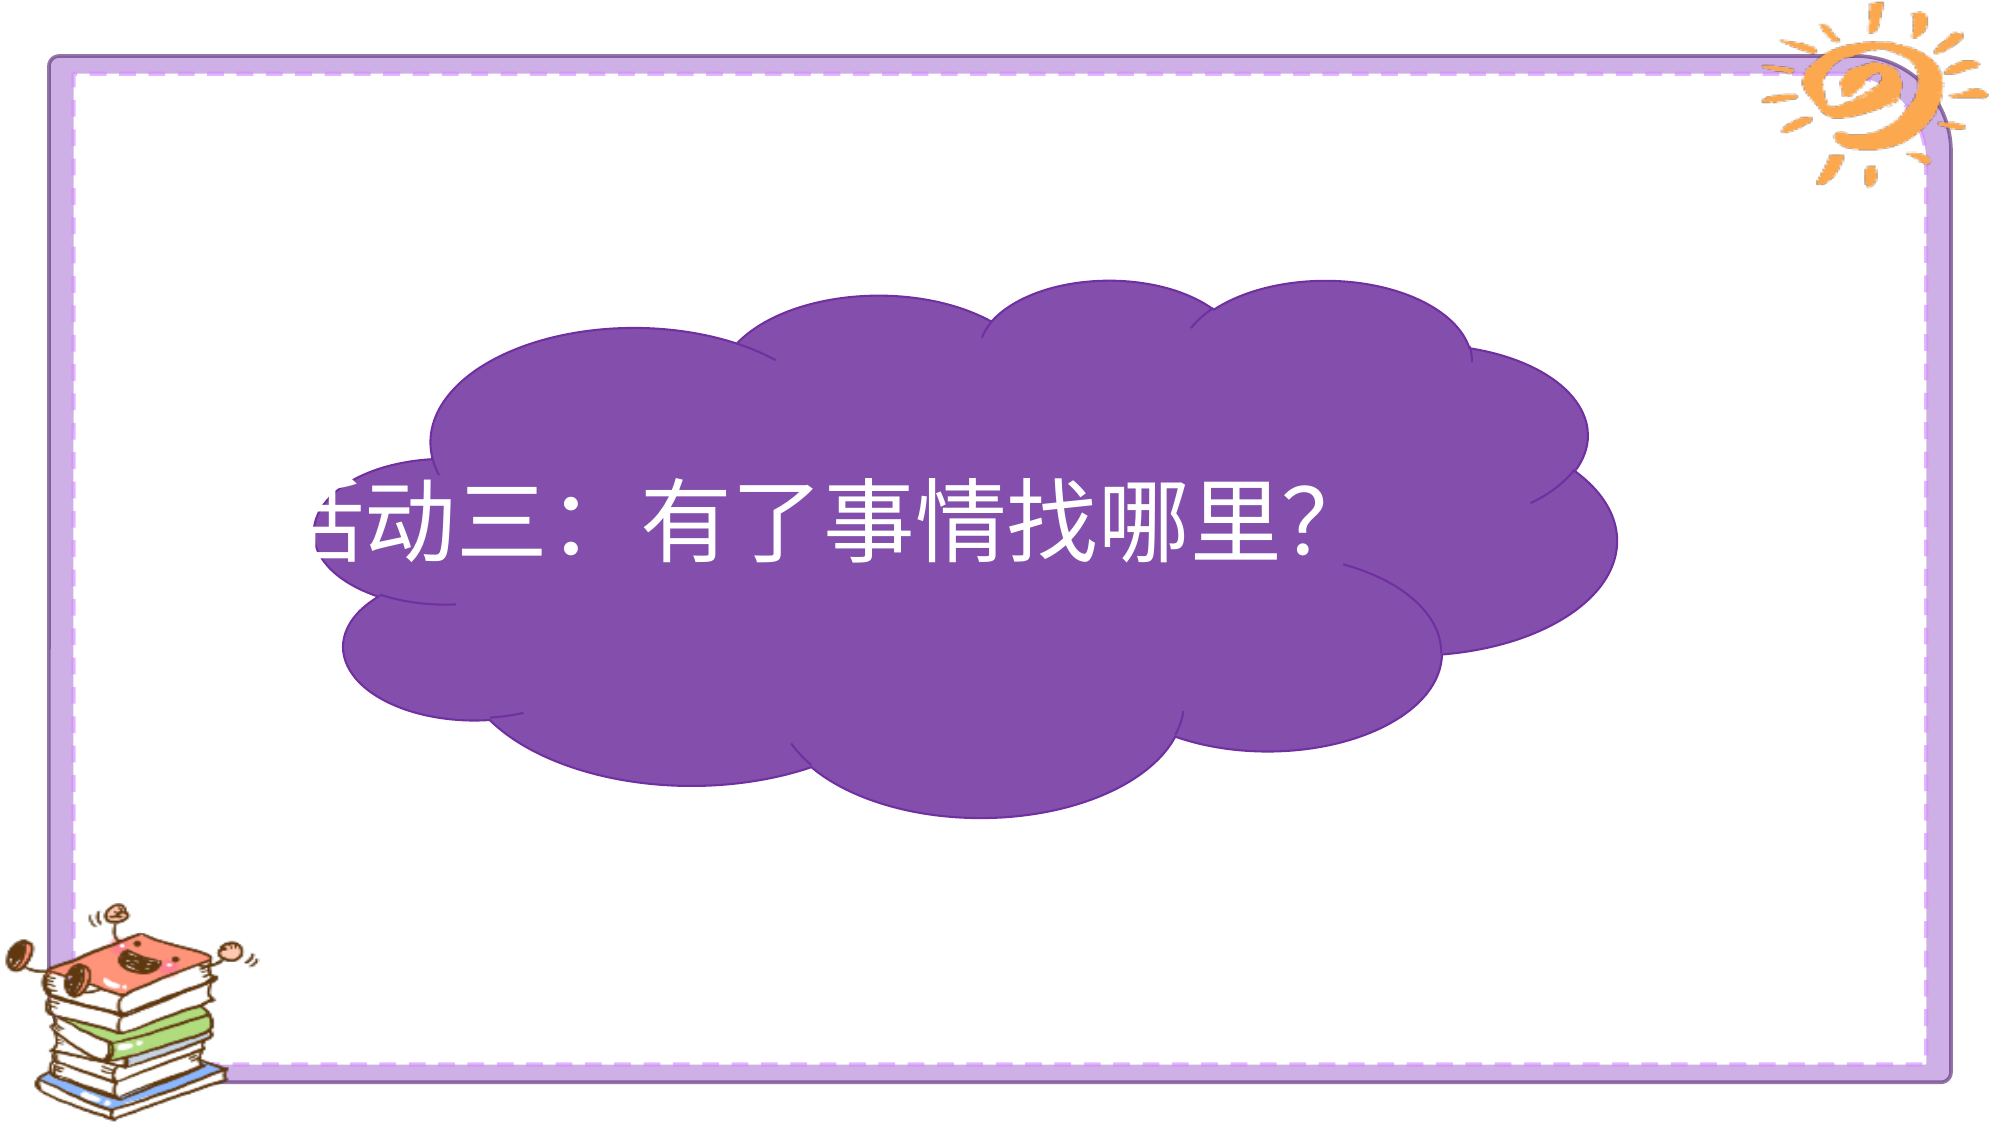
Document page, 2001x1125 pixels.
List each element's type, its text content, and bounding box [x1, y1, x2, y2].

text_box [369, 691, 1429, 819]
text_box 活动三：有了事情找哪里？ [249, 456, 1685, 691]
text_box [430, 280, 1588, 456]
picture [1725, 0, 2001, 204]
picture [0, 902, 260, 1123]
